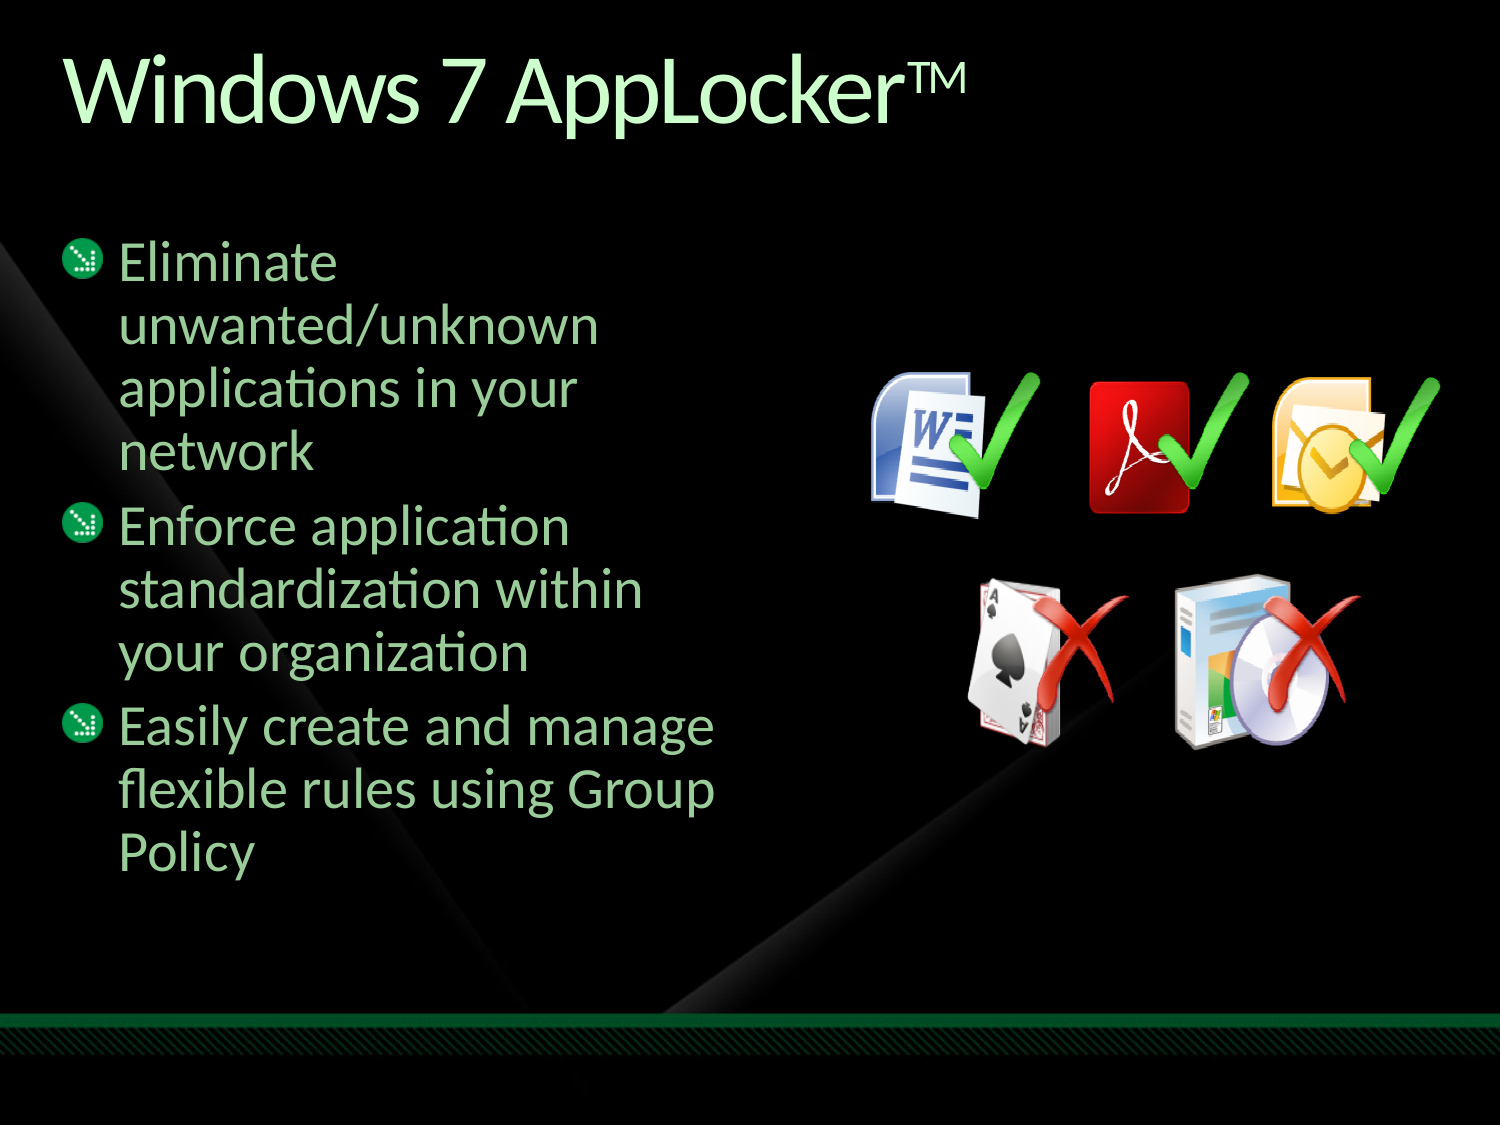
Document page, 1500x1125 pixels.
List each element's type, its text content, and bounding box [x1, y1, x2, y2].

list Eliminate unwanted/unknown applications in your network Enforce application standardization within your organization Easily create and manage flexible rules using Group Policy [62, 231, 738, 581]
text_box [871, 372, 1442, 753]
picture [0, 0, 1500, 1125]
title Windows 7 AppLockerTM [62, 37, 1438, 147]
